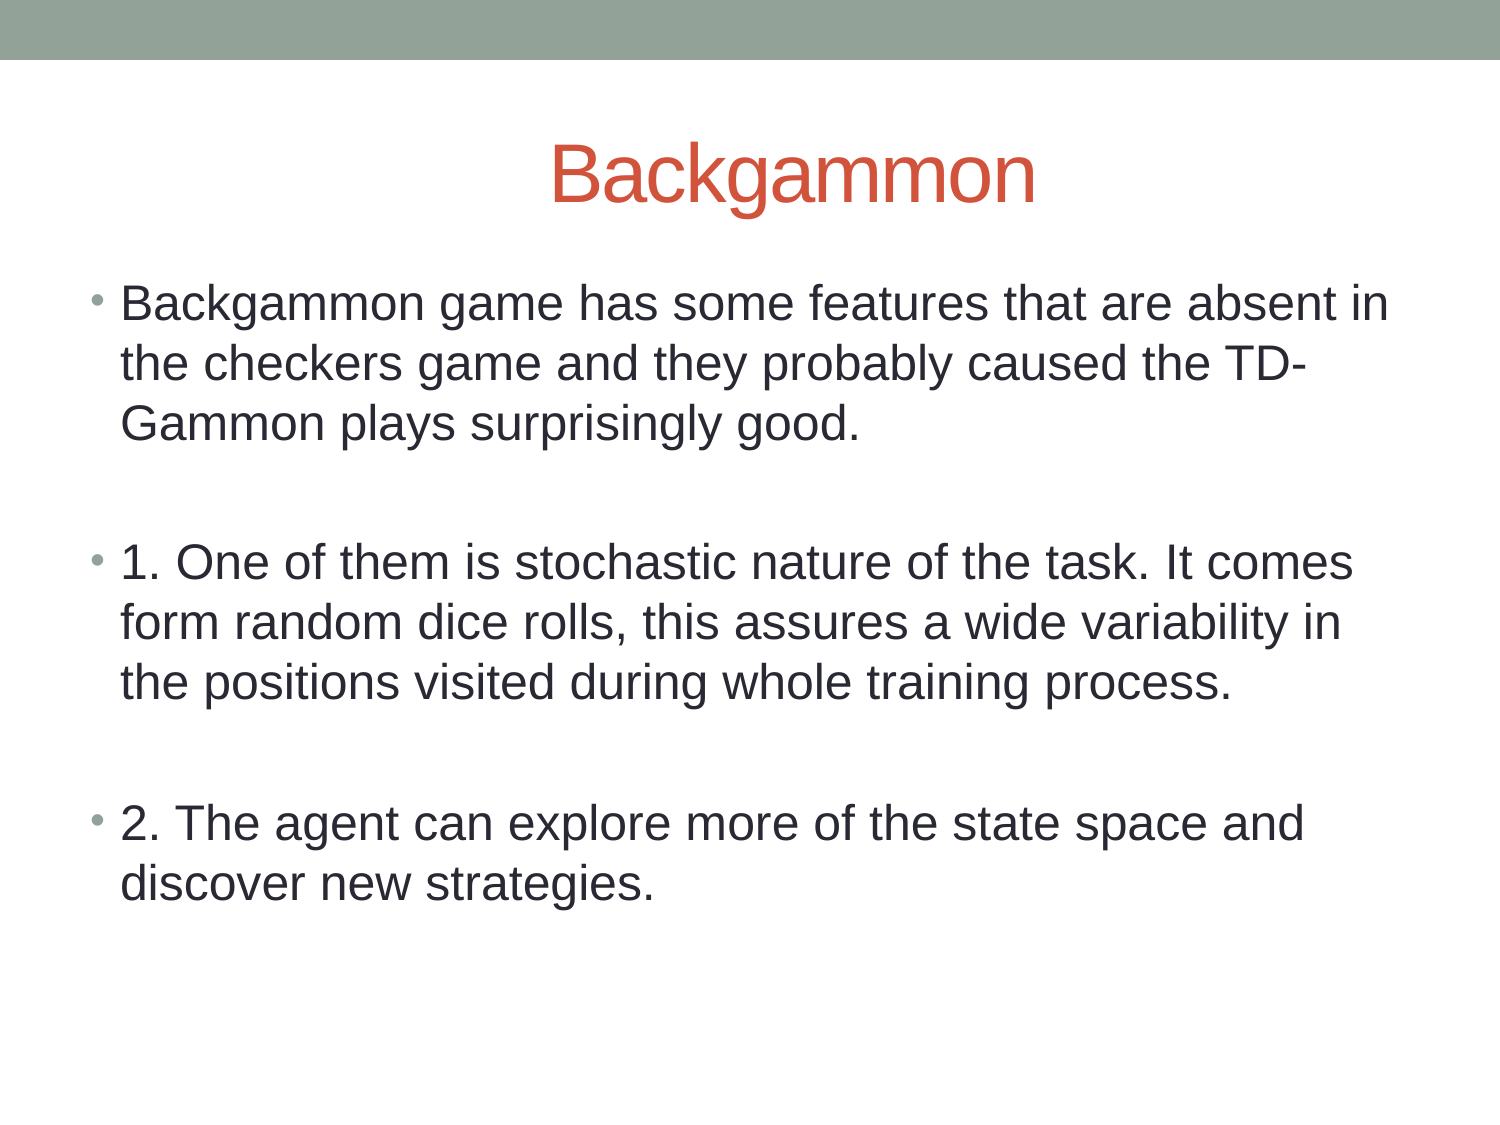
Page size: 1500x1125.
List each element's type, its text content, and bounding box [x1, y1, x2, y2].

title Backgammon [75, 87, 1425, 250]
list Backgammon game has some features that are absent in the checkers game and they probably caused the TD- Gammon plays surprisingly good. 1. One of them is stochastic nature of the task. It comes form random dice rolls, this assures a wide variability in the positions visited during whole training process. 2. The agent can explore more of the state space and discover new strategies. [75, 262, 1425, 1063]
